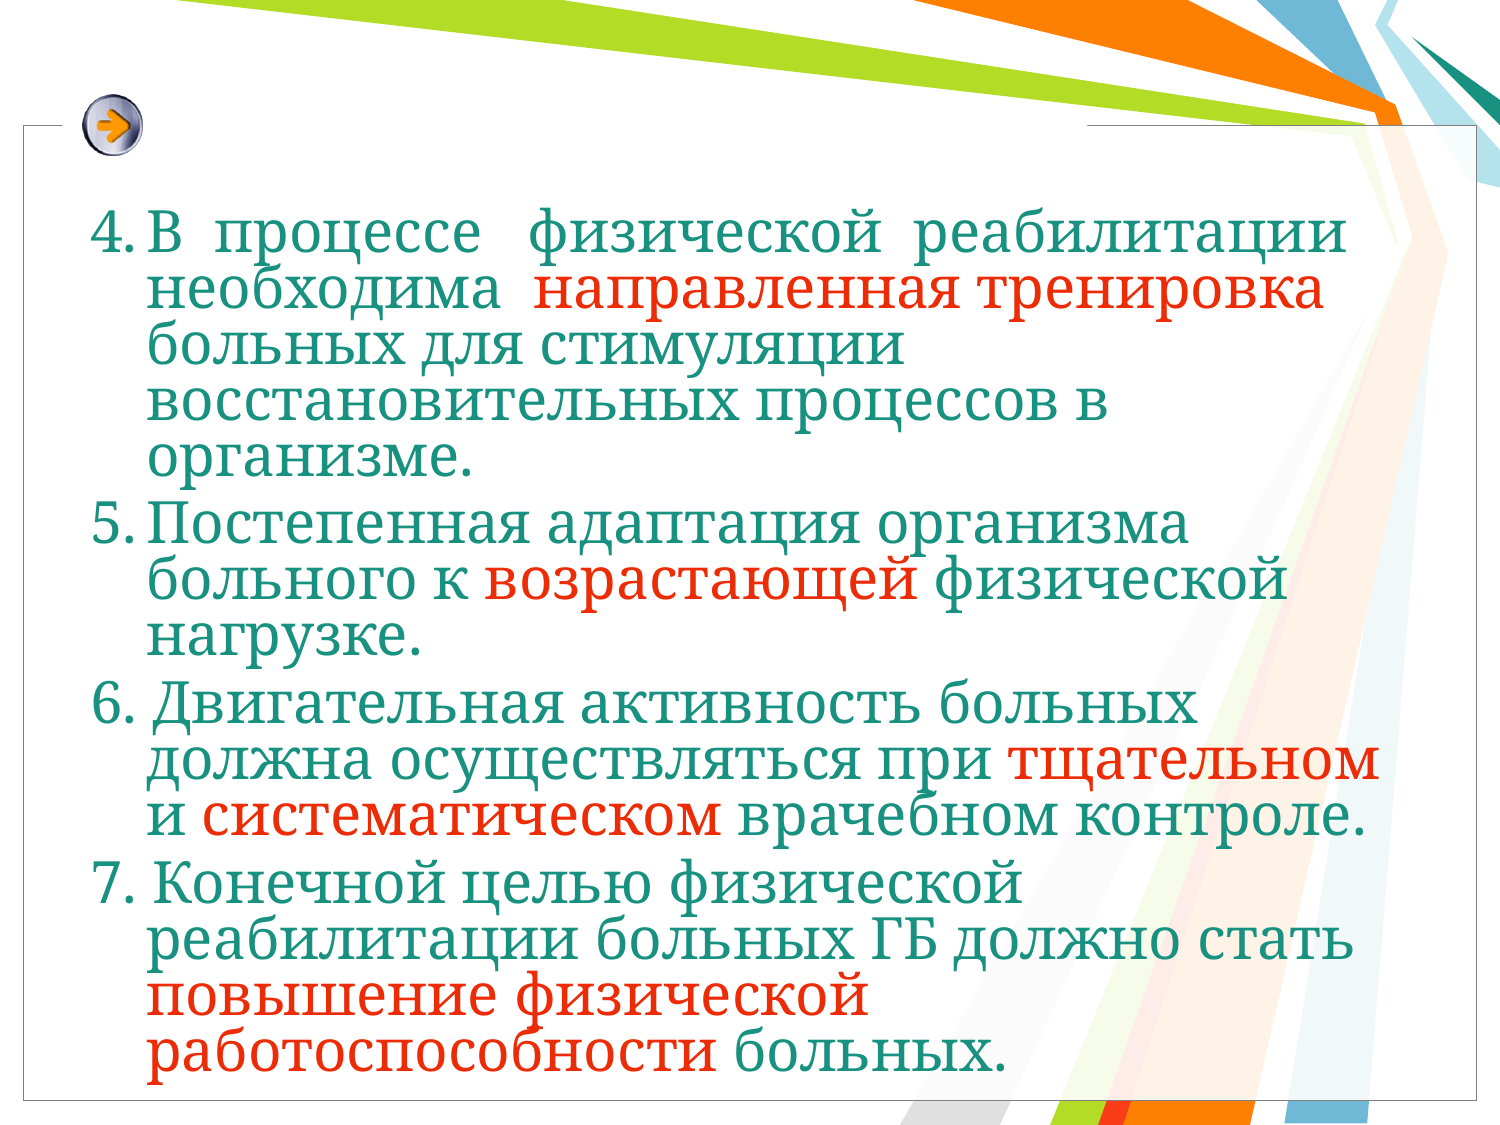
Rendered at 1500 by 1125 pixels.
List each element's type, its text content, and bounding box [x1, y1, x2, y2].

picture [82, 94, 143, 156]
list 4. В процессе физической реабилитации необходима направленная тренировка больных для стимуляции восстановительных процессов в организме. 5. Постепенная адаптация организма больного к возрастающей физической нагрузке. 6. Двигательная активность больных должна осуществляться при тщательном и систематическом врачебном контроле. 7. Конечной целью физической реабилитации больных ГБ должно стать повышение физической работоспособности больных. [75, 200, 1425, 1005]
